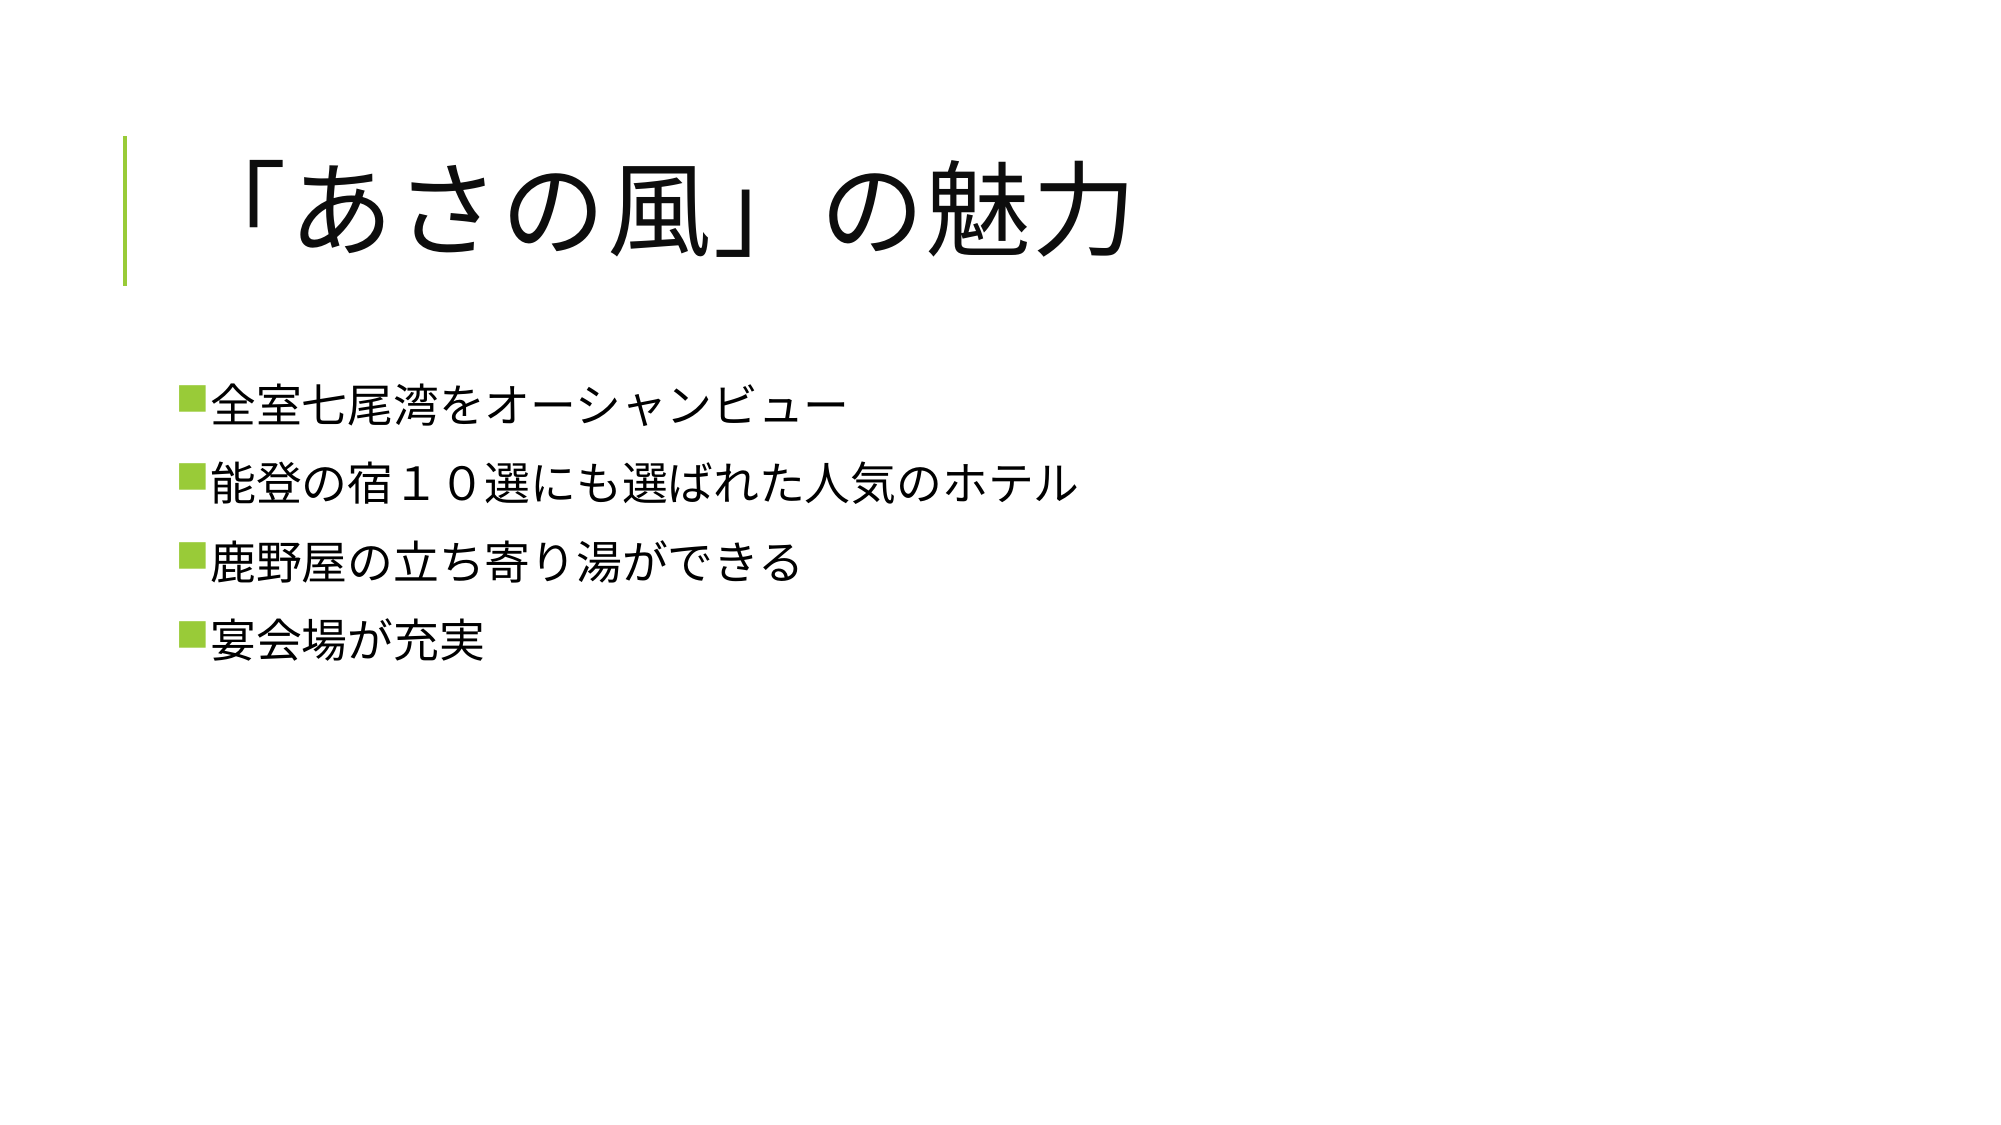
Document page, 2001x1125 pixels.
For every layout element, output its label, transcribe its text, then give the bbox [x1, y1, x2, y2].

list 全室七尾湾をオーシャンビュー 能登の宿１０選にも選ばれた人気のホテル 鹿野屋の立ち寄り湯ができる 宴会場が充実 [168, 375, 1763, 1035]
title 「あさの風」の魅力 [168, 96, 1763, 342]
